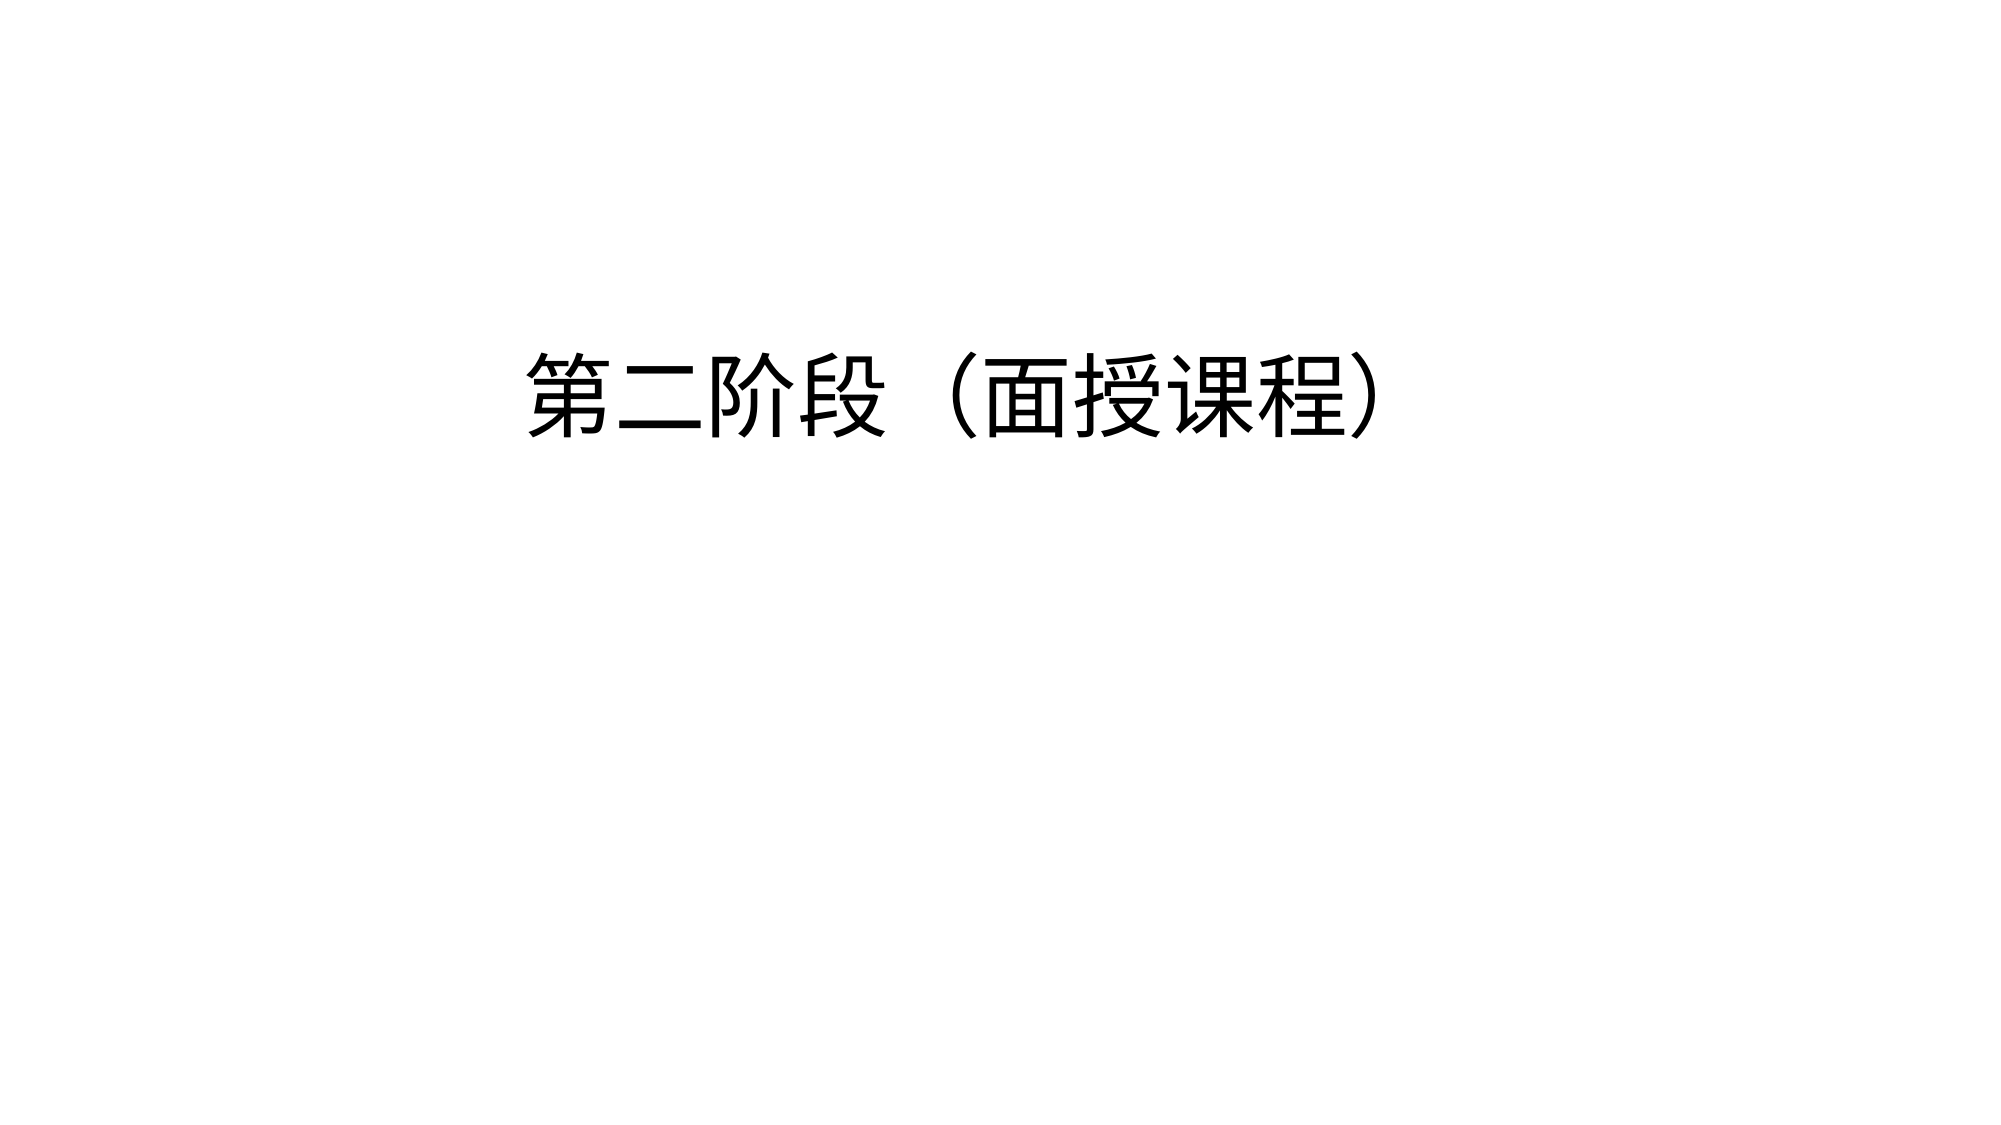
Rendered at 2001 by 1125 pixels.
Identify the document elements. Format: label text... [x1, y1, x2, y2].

title 第二阶段（面授课程） [118, 291, 1844, 510]
